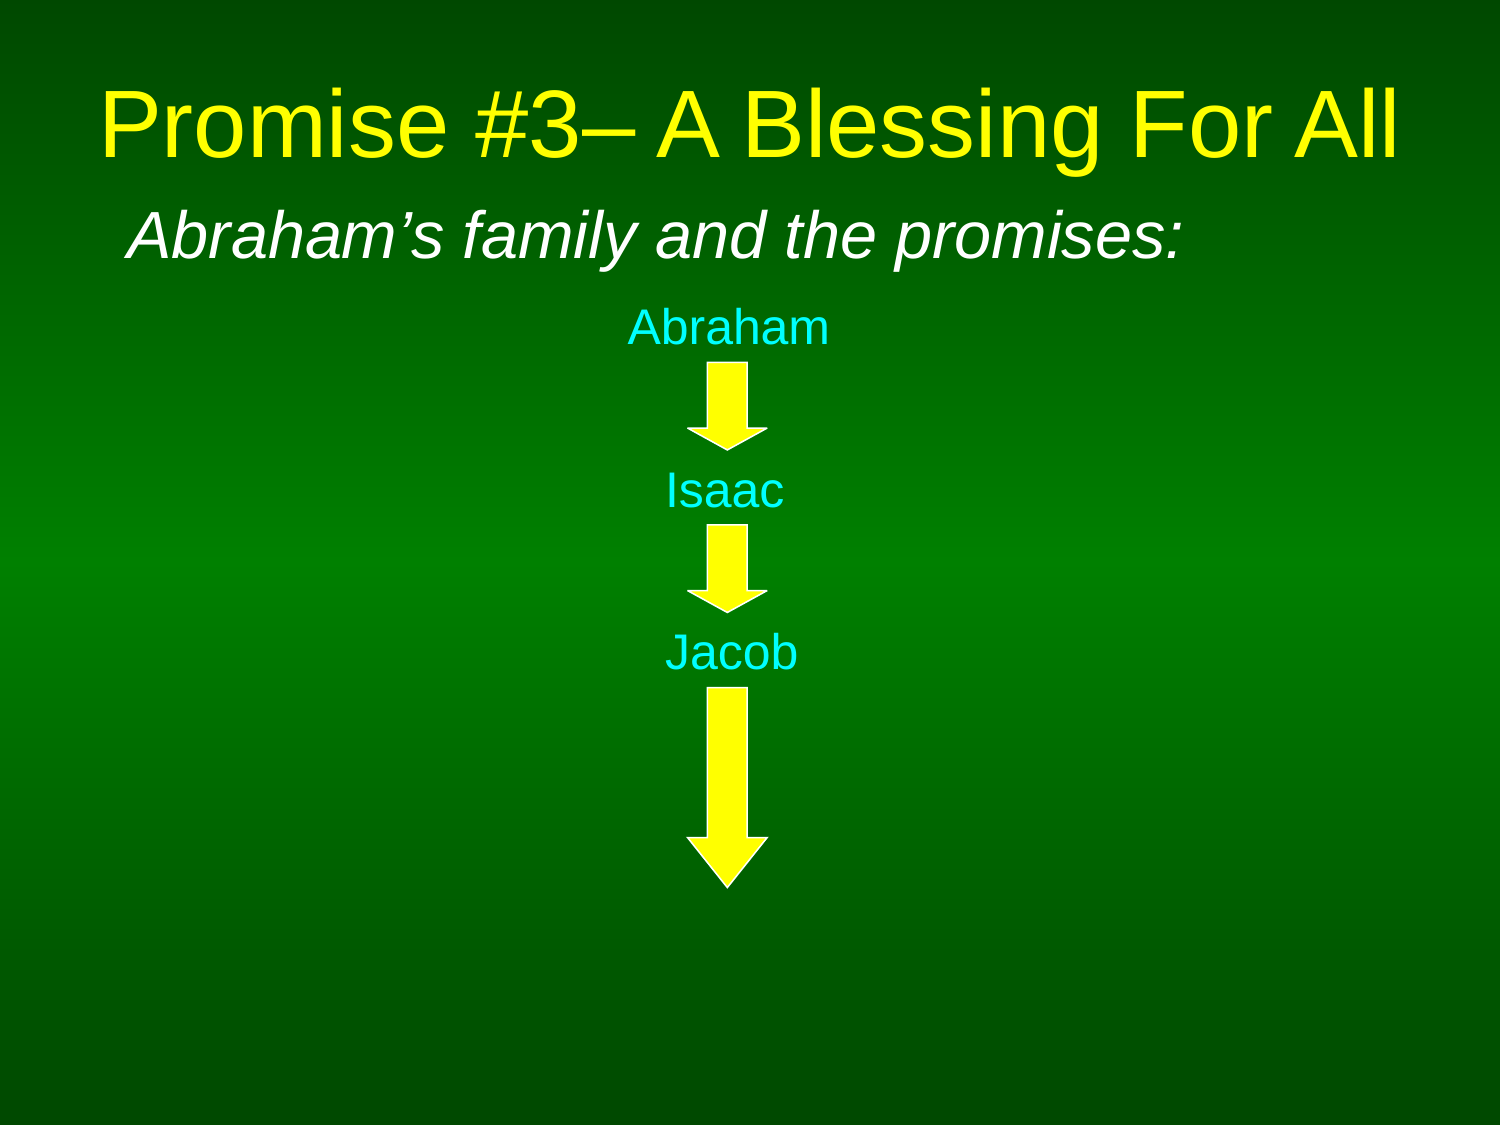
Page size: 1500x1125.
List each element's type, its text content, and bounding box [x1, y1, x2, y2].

title Promise #3– A Blessing For All [37, 24, 1463, 213]
text_box [687, 524, 768, 613]
text_box [687, 687, 768, 888]
text_box Jacob [650, 612, 814, 688]
text_box Abraham [612, 287, 846, 363]
text_box Isaac [650, 449, 800, 525]
list Abraham’s family and the promises: [112, 200, 1388, 288]
text_box [687, 362, 768, 449]
